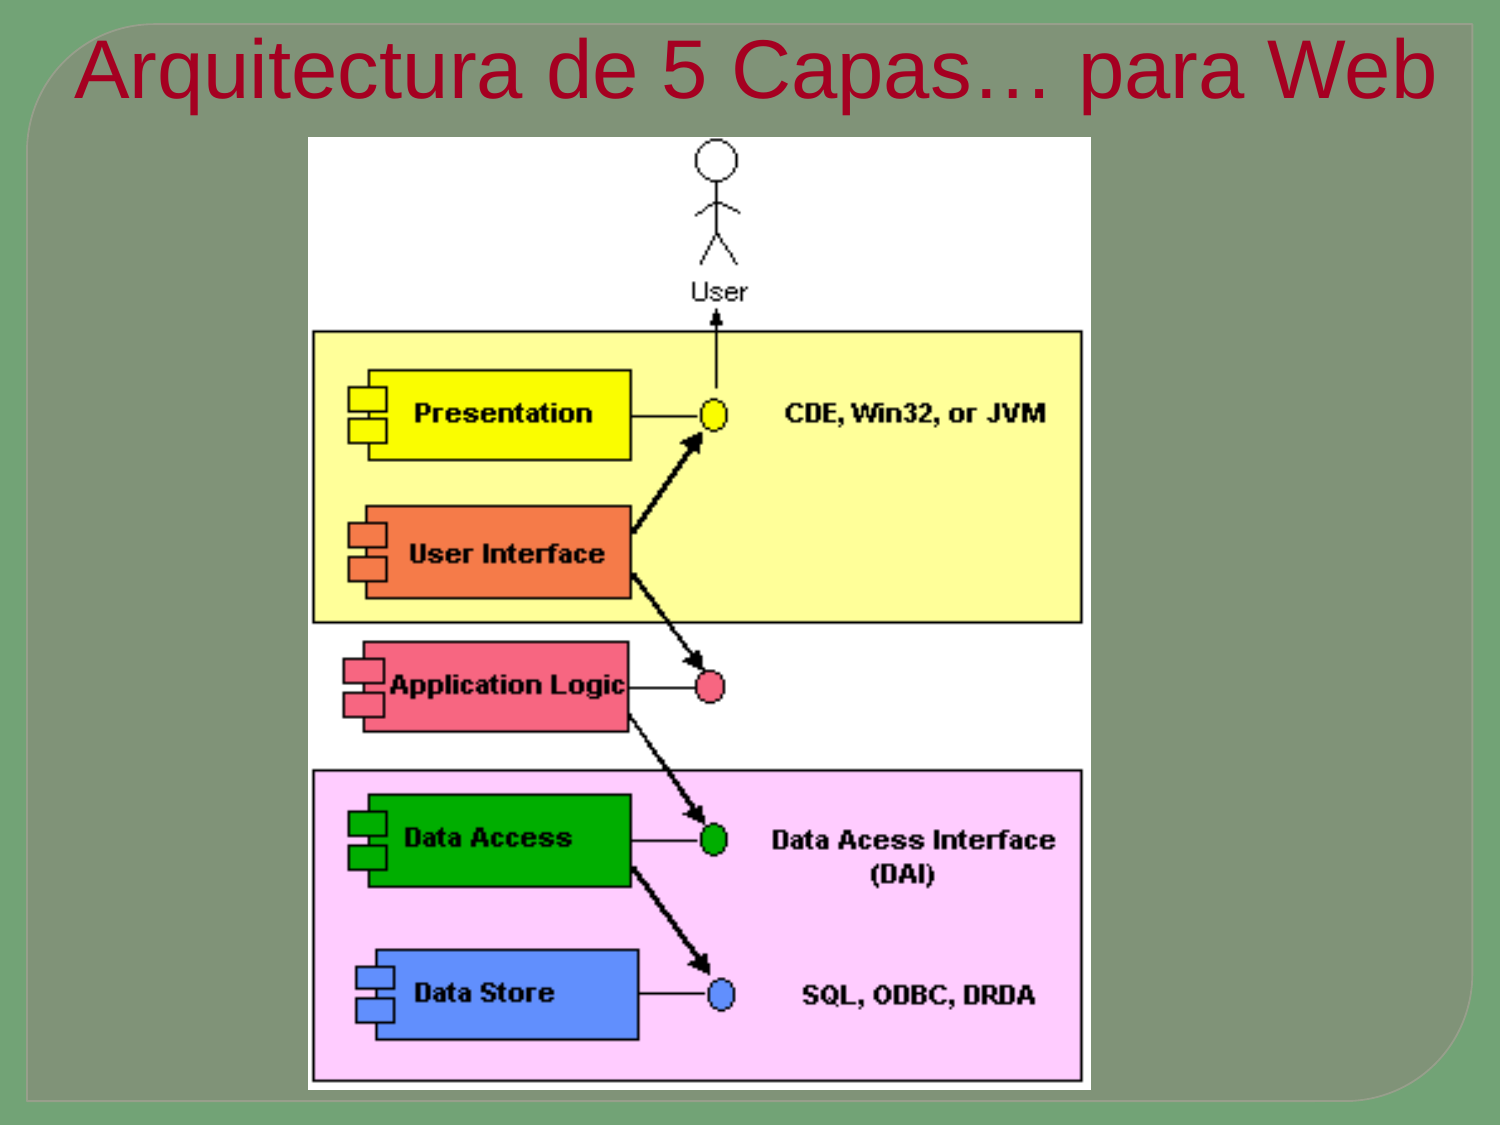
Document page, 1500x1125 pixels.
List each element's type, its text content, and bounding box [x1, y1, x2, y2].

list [308, 137, 1091, 1090]
title Arquitectura de 5 Capas… para Web [35, 35, 1454, 223]
